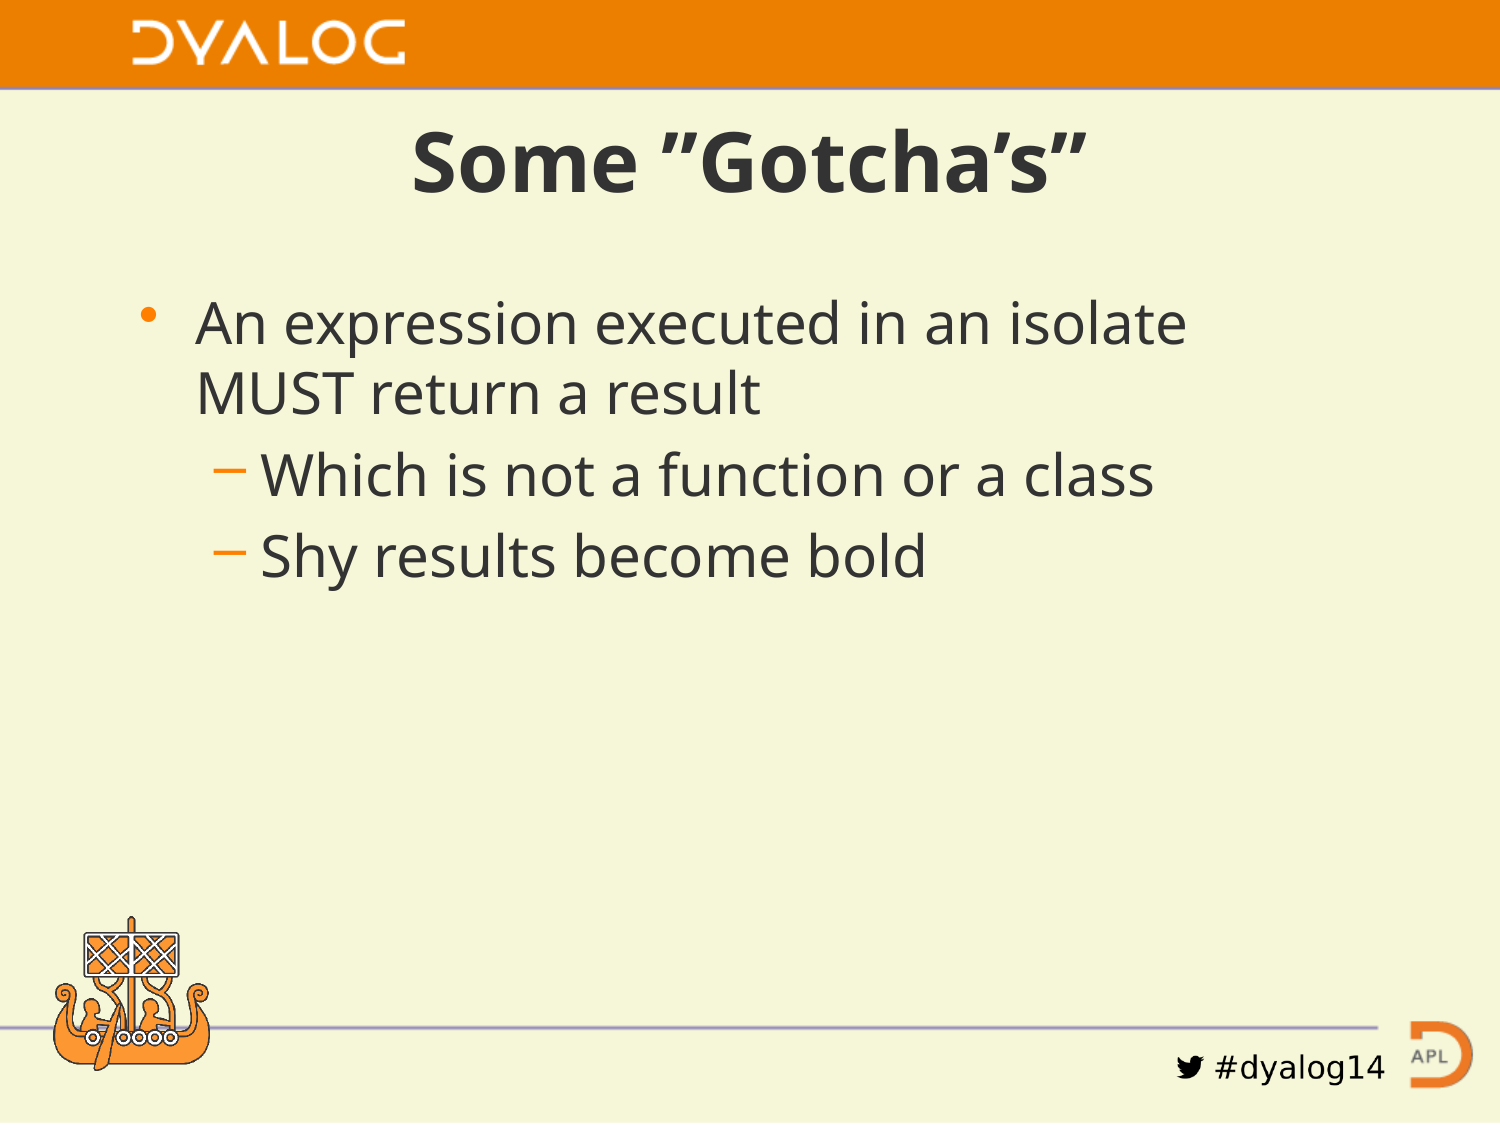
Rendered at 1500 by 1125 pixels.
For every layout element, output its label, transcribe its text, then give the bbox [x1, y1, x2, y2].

picture [0, 0, 1500, 1123]
list An expression executed in an isolate MUST return a result Which is not a function or a class Shy results become bold [123, 278, 1376, 917]
title Some ”Gotcha’s” [123, 101, 1376, 254]
